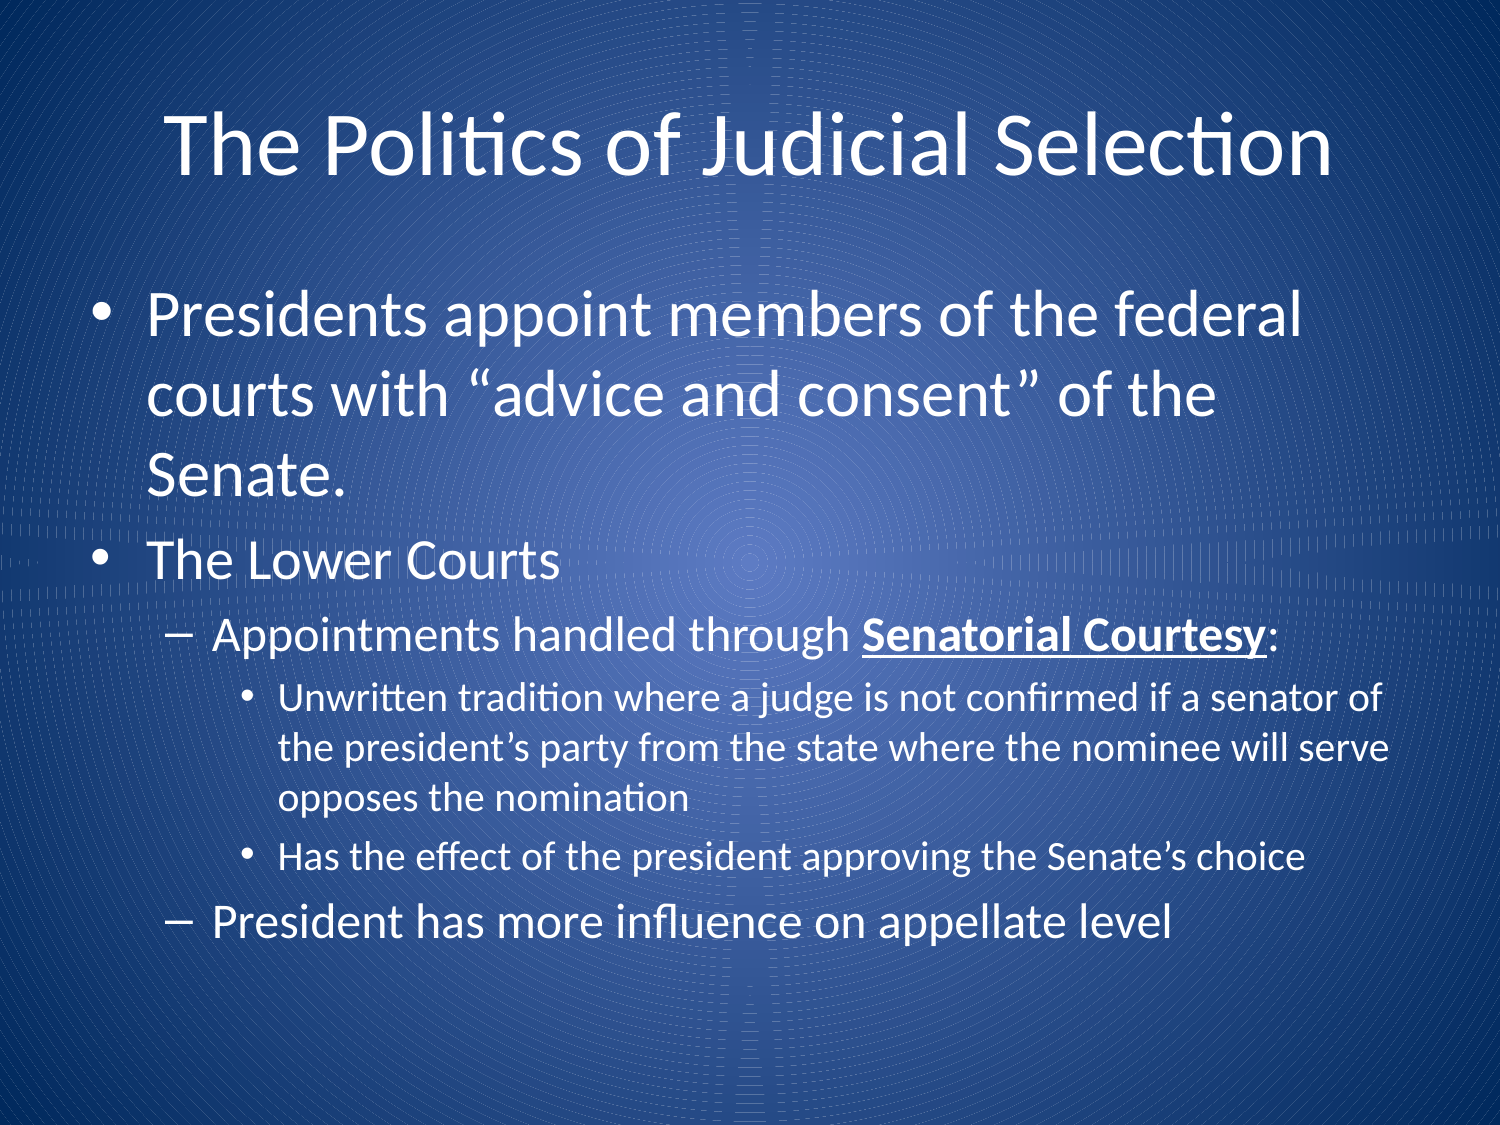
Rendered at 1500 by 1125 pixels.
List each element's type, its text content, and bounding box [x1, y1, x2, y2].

list Presidents appoint members of the federal courts with “advice and consent” of the Senate. The Lower Courts Appointments handled through Senatorial Courtesy: Unwritten tradition where a judge is not confirmed if a senator of the president’s party from the state where the nominee will serve opposes the nomination Has the effect of the president approving the Senate’s choice President has more influence on appellate level [75, 262, 1425, 1005]
title The Politics of Judicial Selection [75, 45, 1425, 233]
